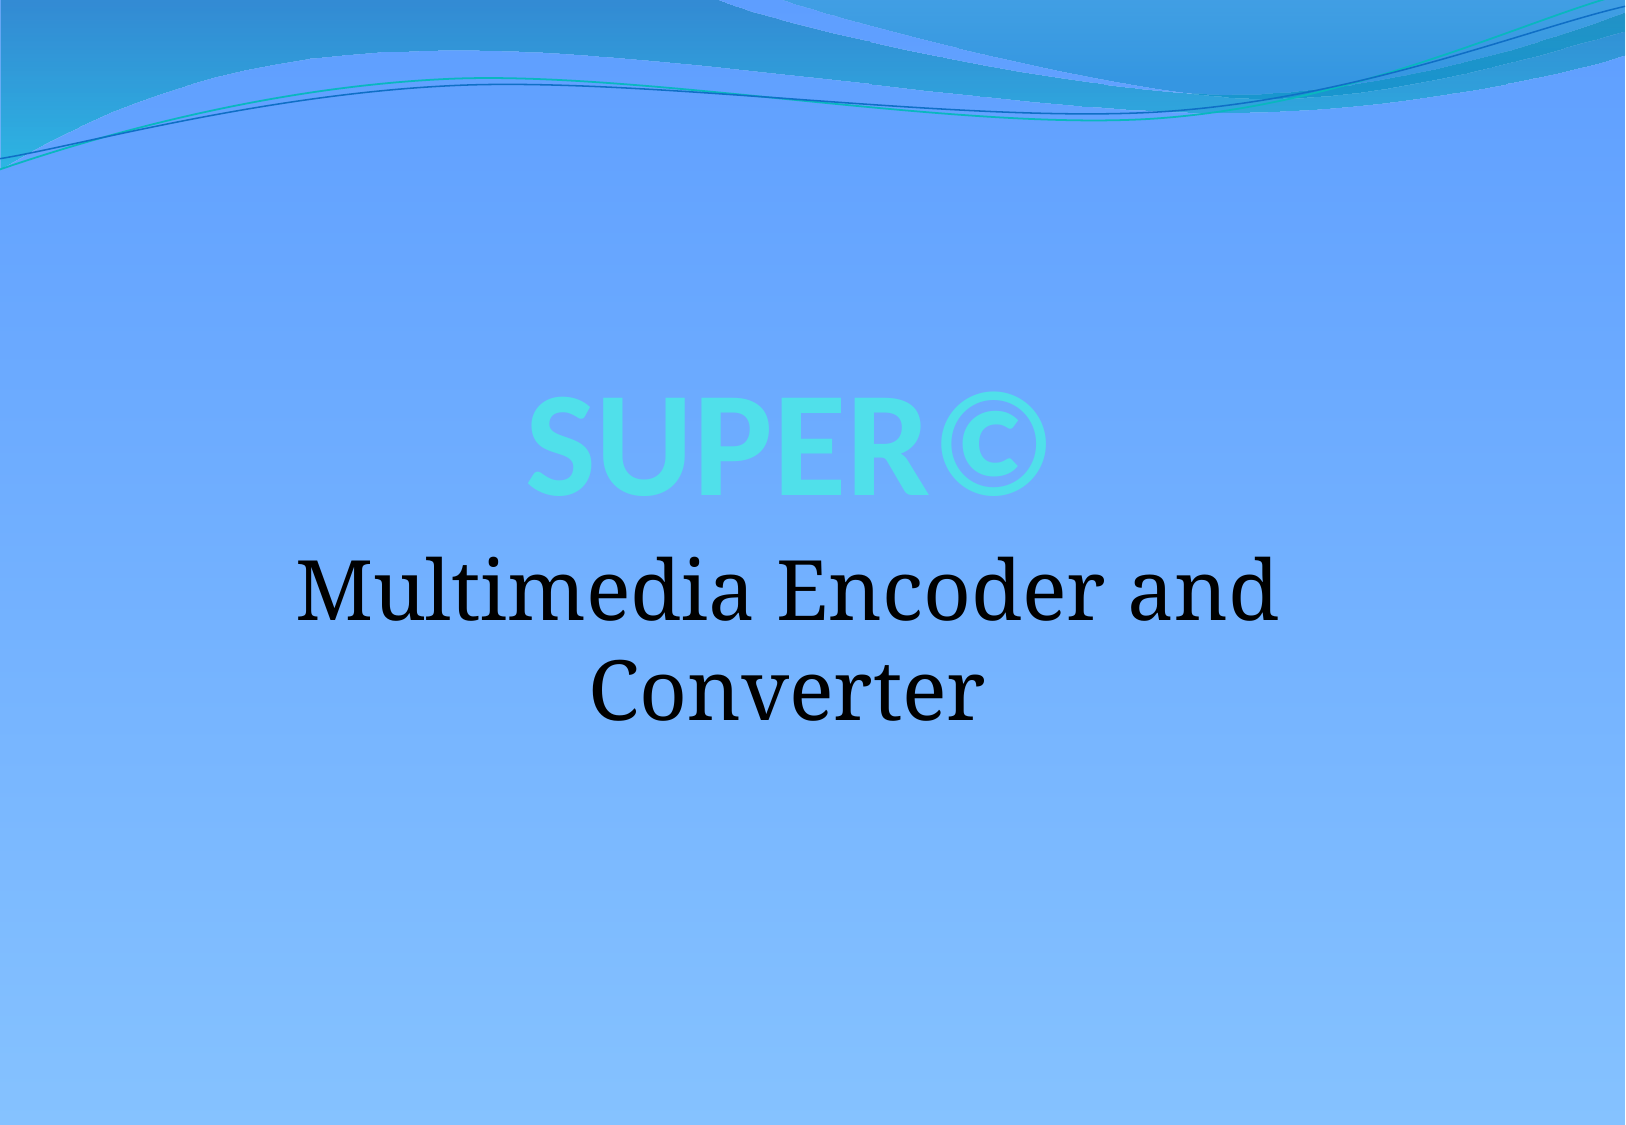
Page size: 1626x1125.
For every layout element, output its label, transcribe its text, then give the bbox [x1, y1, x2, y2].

title SUPER© [94, 224, 1491, 525]
subtitle Multimedia Encoder and Converter [94, 529, 1491, 818]
